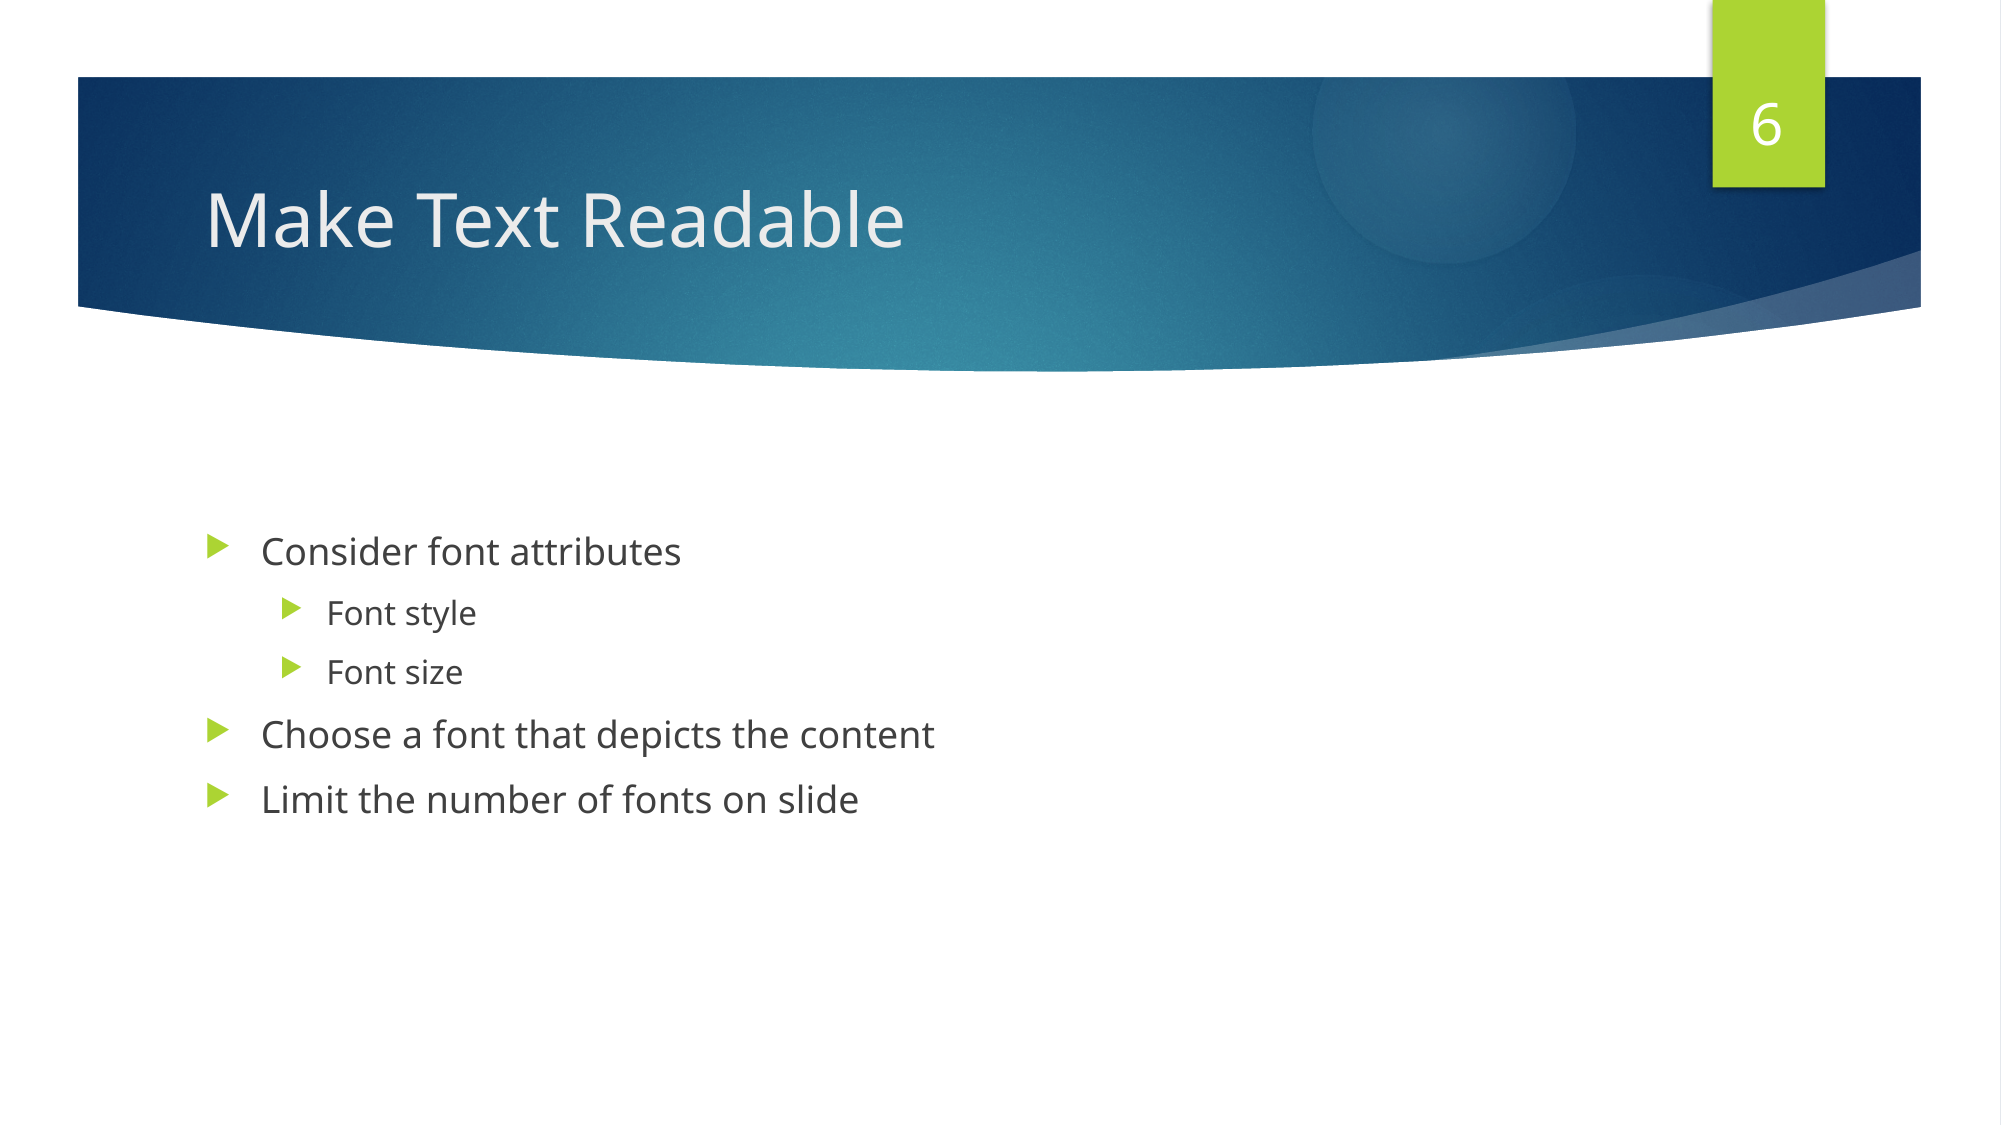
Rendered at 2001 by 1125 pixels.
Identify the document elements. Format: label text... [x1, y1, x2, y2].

slide_number 6 [1698, 48, 1837, 175]
title Make Text Readable [189, 159, 1628, 276]
list Consider font attributes Font style Font size Choose a font that depicts the content Limit the number of fonts on slide [189, 427, 1628, 988]
